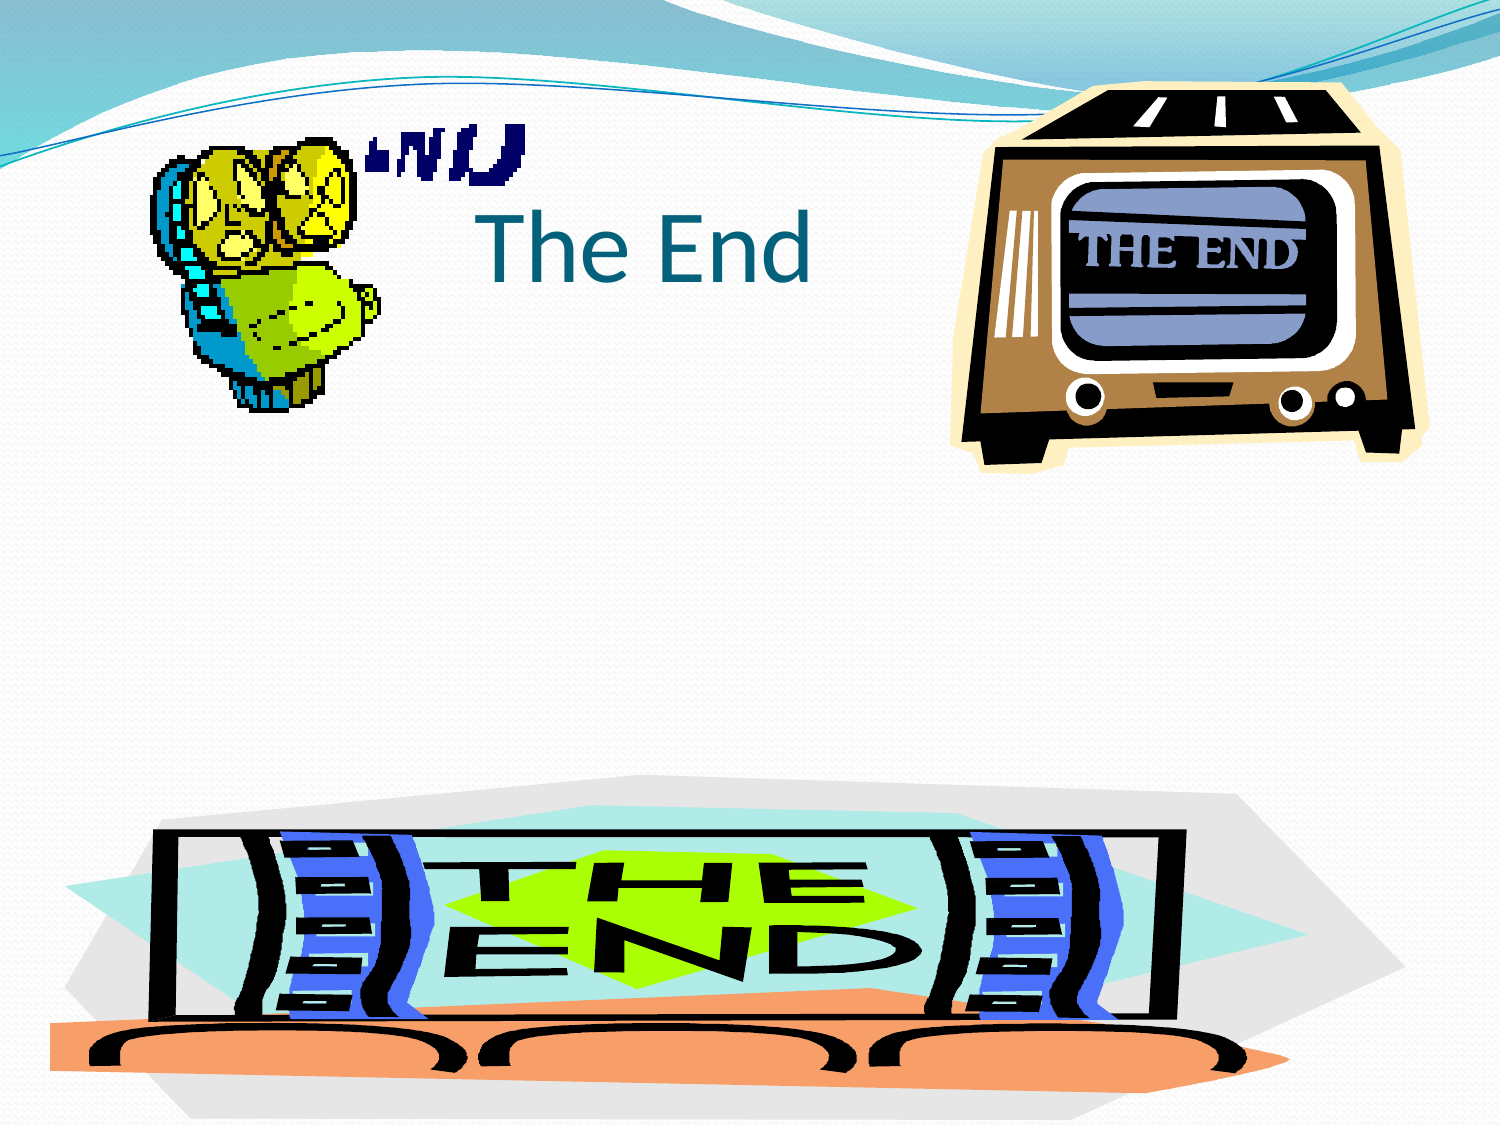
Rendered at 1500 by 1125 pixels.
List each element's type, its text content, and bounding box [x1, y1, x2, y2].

picture [49, 769, 1426, 1125]
picture [149, 124, 526, 413]
title The End [75, 115, 942, 303]
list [949, 74, 1438, 482]
